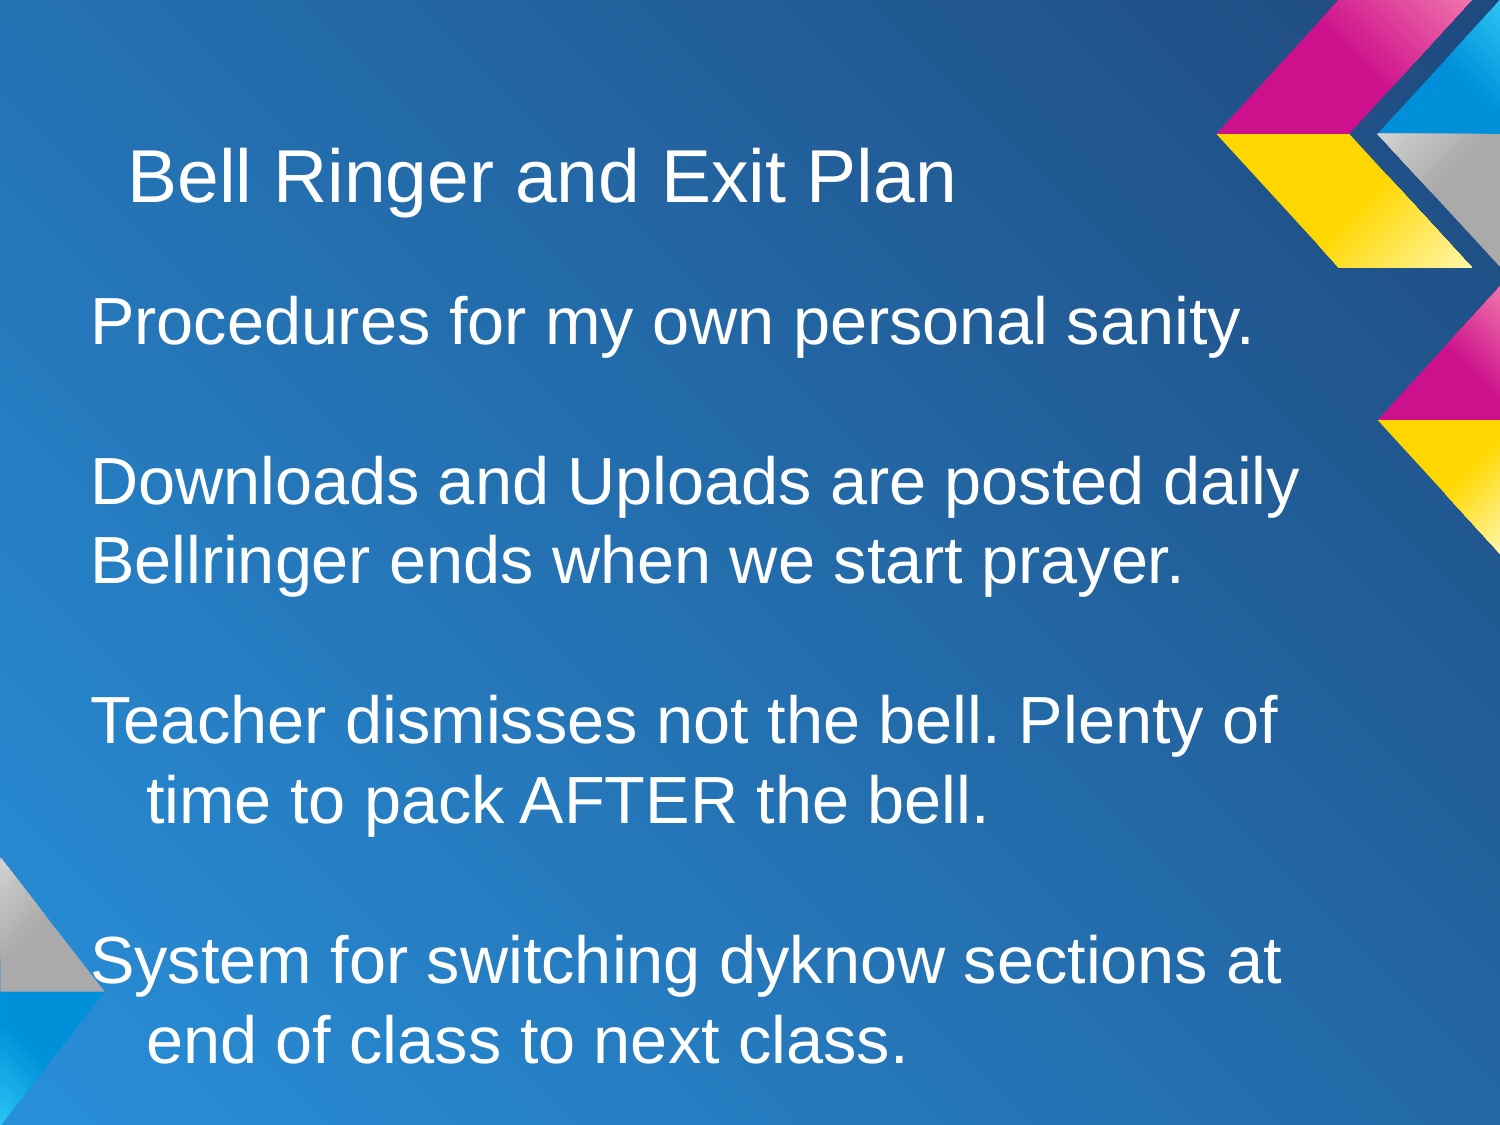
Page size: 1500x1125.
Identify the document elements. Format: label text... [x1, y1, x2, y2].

list Procedures for my own personal sanity. Downloads and Uploads are posted daily Bellringer ends when we start prayer. Teacher dismisses not the bell. Plenty of time to pack AFTER the bell. System for switching dyknow sections at end of class to next class. [75, 262, 1425, 1125]
title Bell Ringer and Exit Plan [75, 14, 1204, 233]
